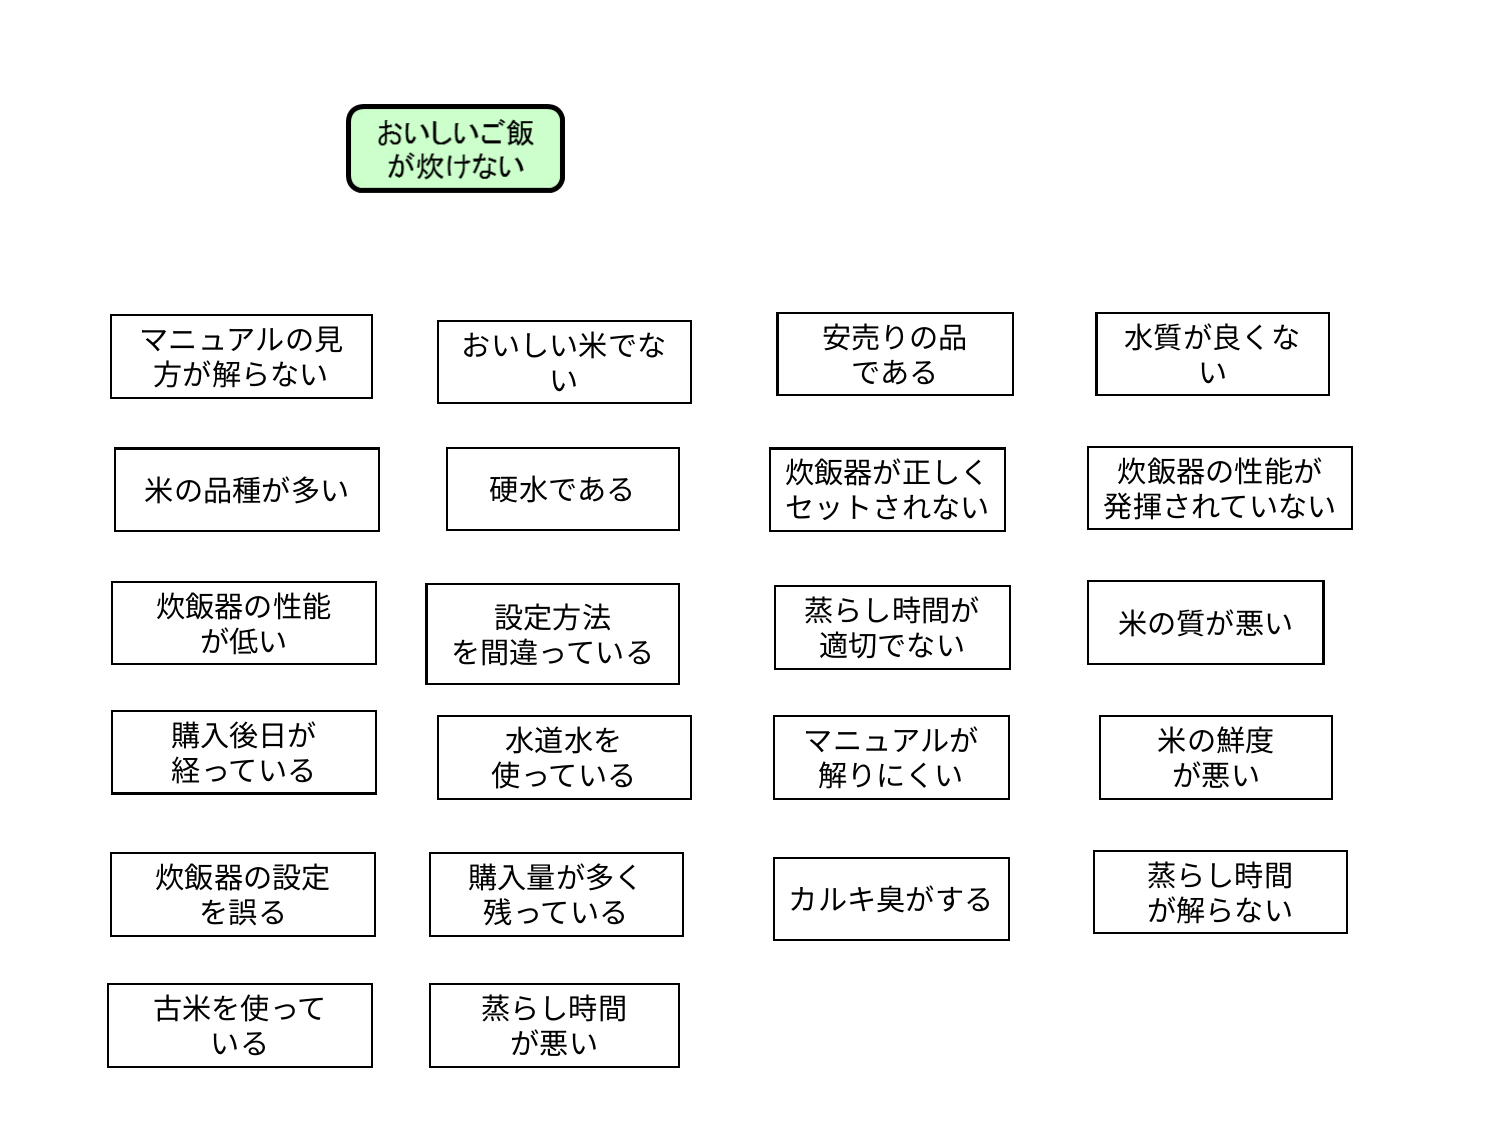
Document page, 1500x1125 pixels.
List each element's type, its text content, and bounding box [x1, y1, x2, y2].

text_box 炊飯器の設定 を誤る [110, 852, 376, 937]
text_box 米の品種が多い [114, 447, 380, 532]
text_box カルキ臭がする [773, 857, 1010, 941]
text_box 古米を使って いる [107, 983, 373, 1068]
text_box 米の質が悪い [1087, 580, 1325, 665]
text_box 蒸らし時間 が解らない [1093, 850, 1348, 934]
text_box 炊飯器が正しく セットされない [769, 447, 1006, 532]
text_box 購入量が多く 残っている [429, 852, 684, 937]
text_box マニュアルが 解りにくい [773, 715, 1010, 800]
text_box 炊飯器の性能 が低い [111, 581, 377, 665]
text_box マニュアルの見方が解らない [110, 314, 373, 399]
text_box 炊飯器の性能が 発揮されていない [1087, 446, 1353, 530]
text_box 水質が良くない [1095, 312, 1330, 396]
text_box 蒸らし時間が 適切でない [774, 585, 1011, 670]
text_box 硬水である [446, 447, 680, 531]
text_box 安売りの品 である [776, 312, 1014, 396]
text_box 購入後日が 経っている [111, 710, 377, 795]
text_box おいしい米でない [437, 320, 692, 404]
text_box 水道水を 使っている [437, 715, 692, 800]
text_box 設定方法 を間違っている [425, 583, 680, 685]
text_box 米の鮮度 が悪い [1099, 715, 1333, 800]
text_box 蒸らし時間 が悪い [429, 983, 680, 1068]
picture [346, 103, 565, 200]
